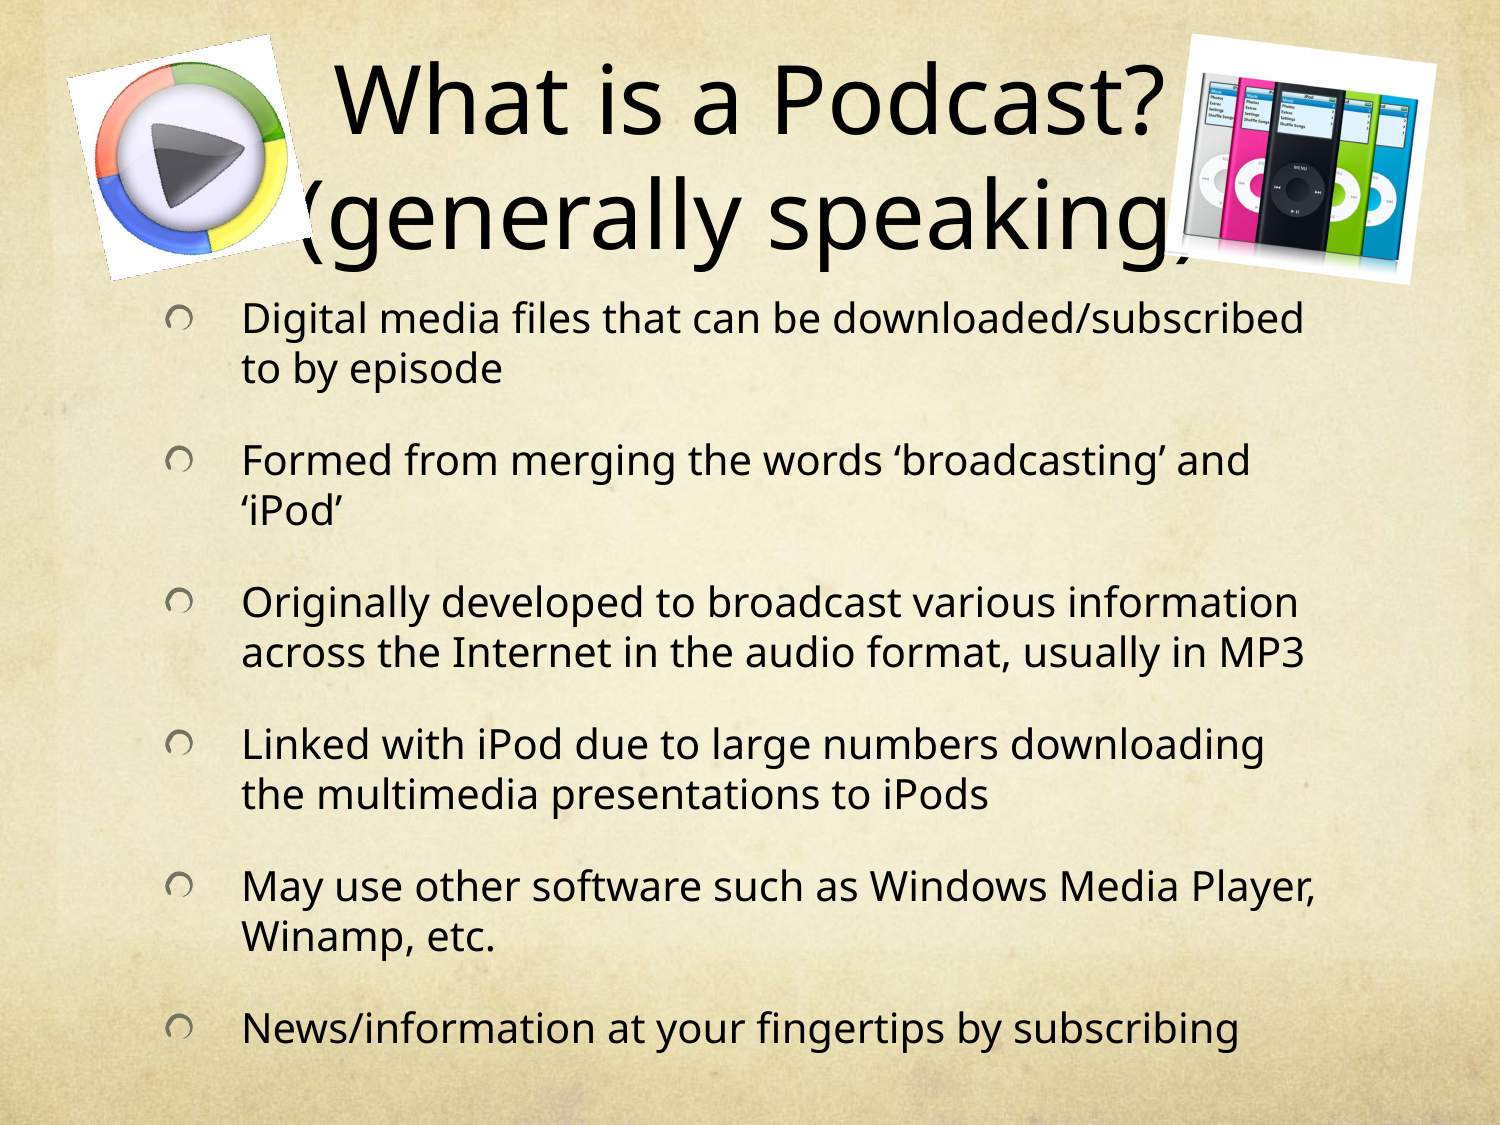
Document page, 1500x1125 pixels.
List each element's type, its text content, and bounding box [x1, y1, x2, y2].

title What is a Podcast? (generally speaking) [306, 82, 1163, 225]
picture [165, 729, 194, 756]
picture [0, 0, 1500, 1125]
list Digital media files that can be downloaded/subscribed to by episode Formed from merging the words ‘broadcasting’ and ‘iPod’ Originally developed to broadcast various information across the Internet in the audio format, usually in MP3 Linked with iPod due to large numbers downloading the multimedia presentations to iPods May use other software such as Windows Media Player, Winamp, etc. News/information at your fingertips by subscribing [150, 284, 1350, 1125]
picture [165, 1013, 194, 1040]
picture [165, 871, 194, 898]
picture [165, 587, 194, 614]
picture [165, 445, 194, 473]
picture [165, 304, 194, 331]
